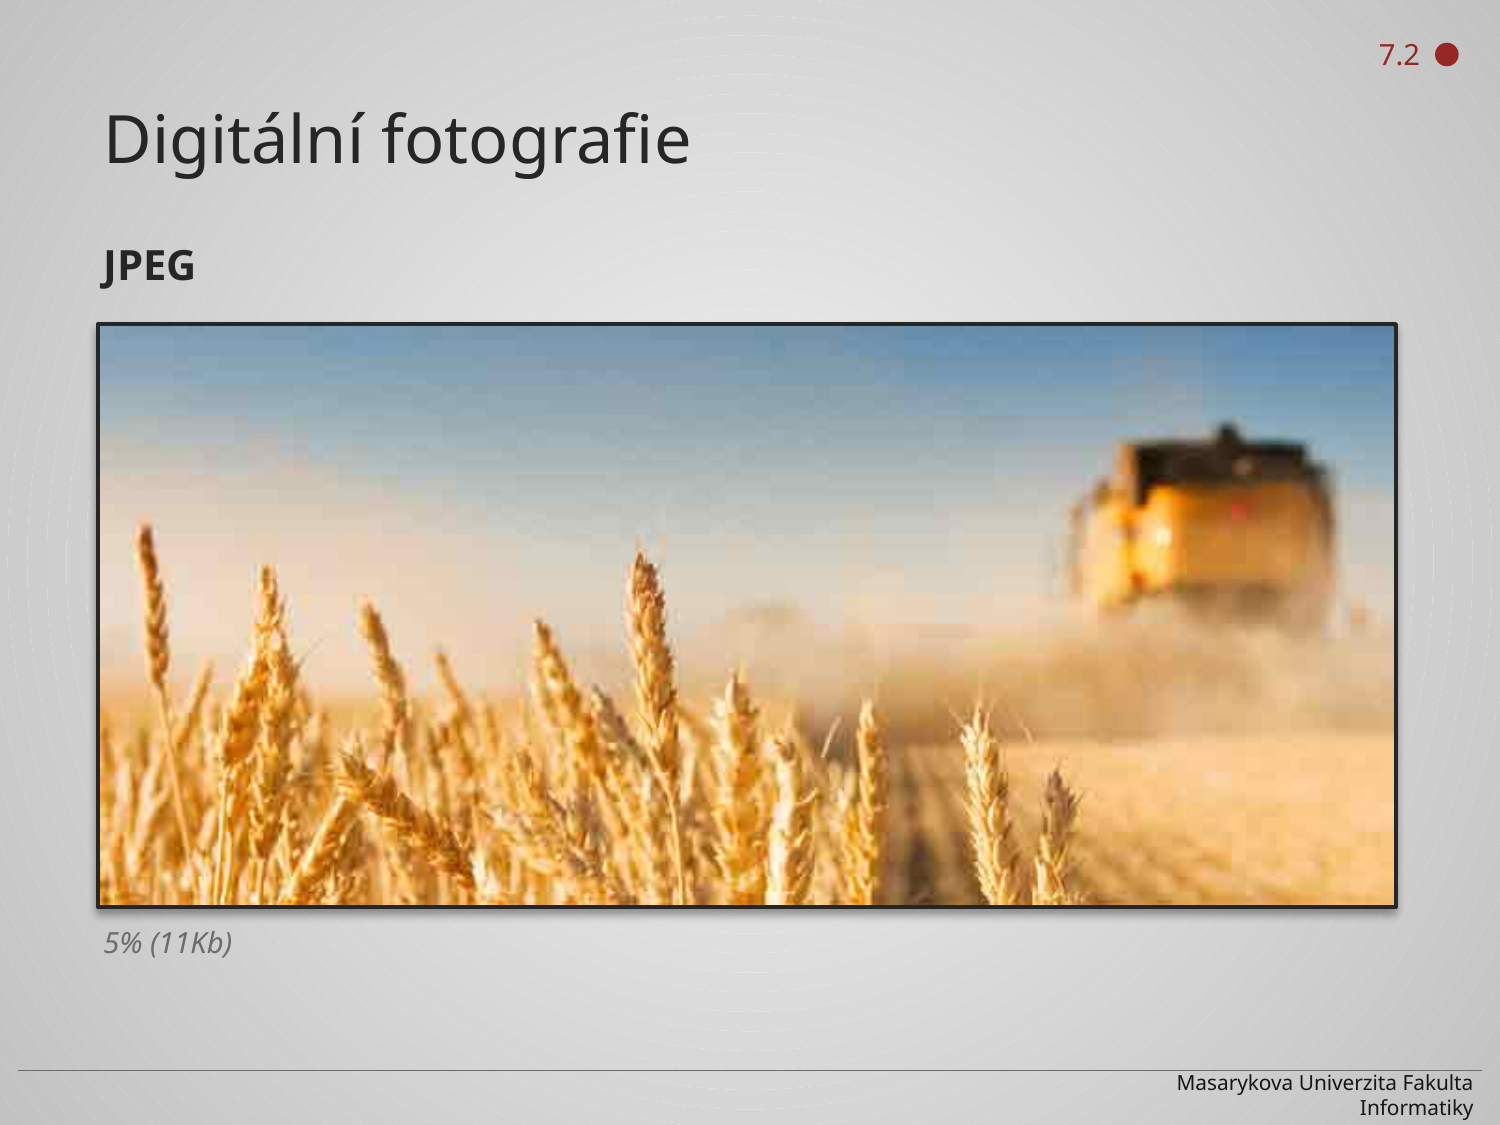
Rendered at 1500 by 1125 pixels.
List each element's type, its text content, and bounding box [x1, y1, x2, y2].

footer Masarykova Univerzita Fakulta Informatiky [1092, 1065, 1489, 1125]
text_box Digitální fotografie [88, 89, 1436, 231]
text_box 5% (11Kb) [88, 916, 1436, 967]
text_box 7.2 [1364, 29, 1459, 79]
text_box JPEG [88, 231, 1436, 297]
picture [100, 325, 1395, 906]
